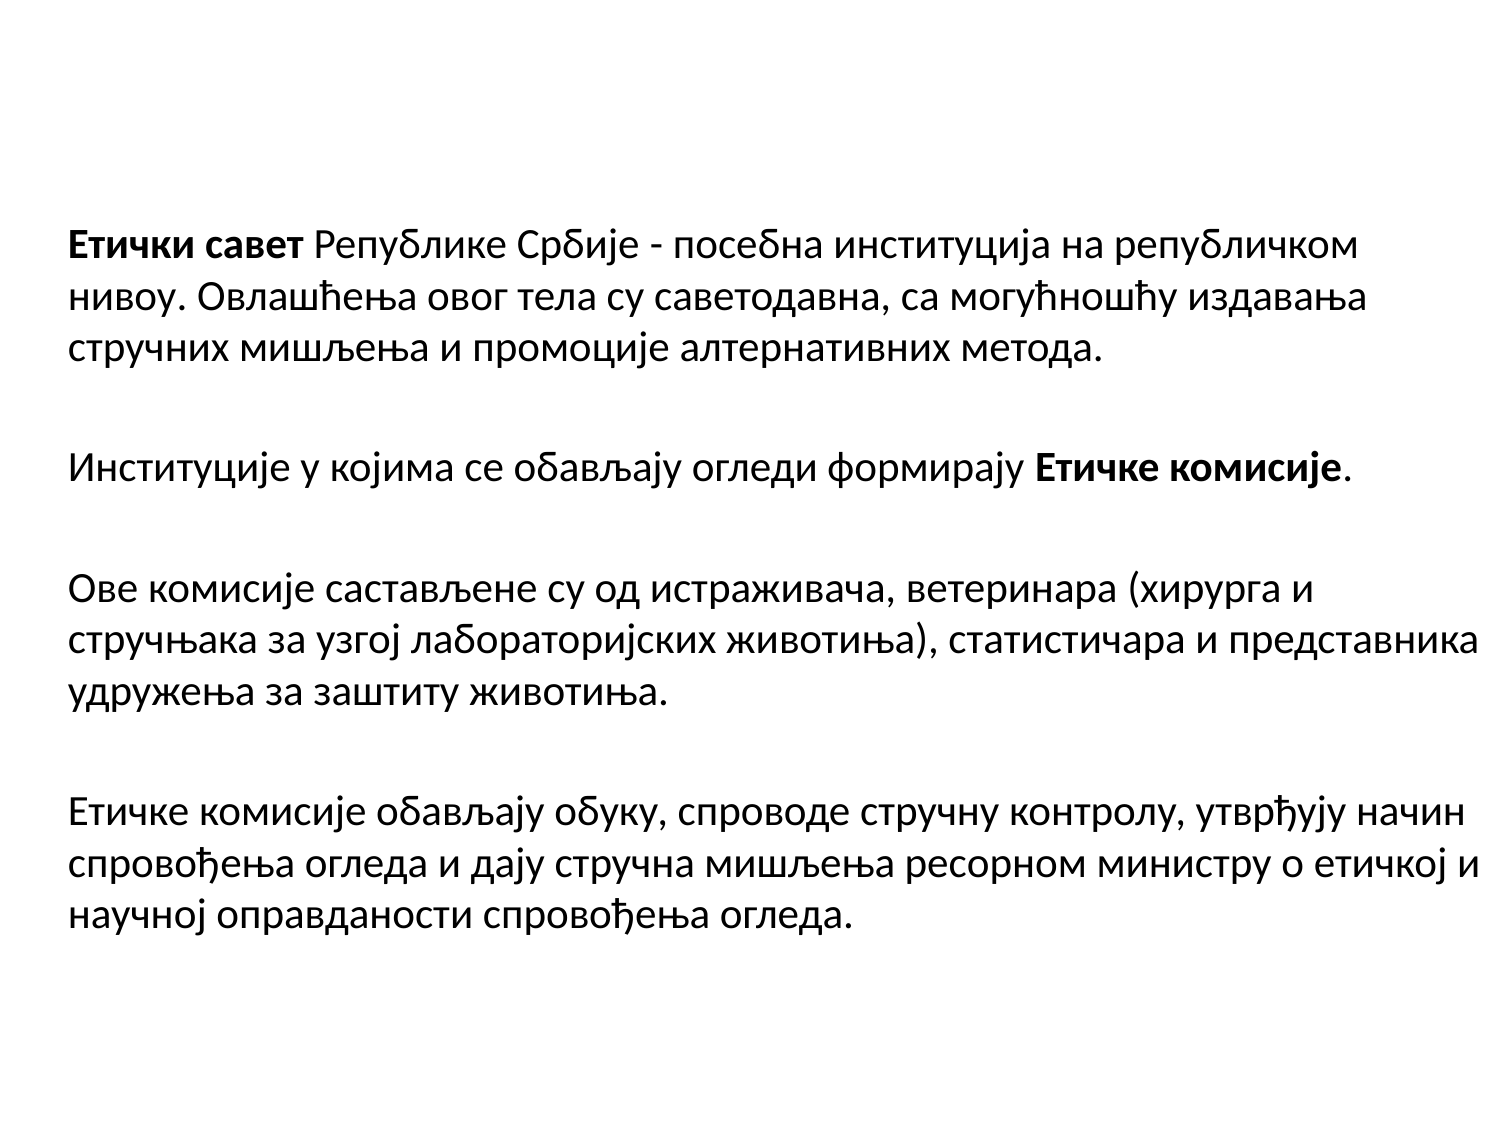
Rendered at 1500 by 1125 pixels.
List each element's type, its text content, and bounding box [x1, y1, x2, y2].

list Етички савет Републике Србије - посебна институција на републичком нивоу. Овлашћења овог тела су саветодавна, са могућношћу издавања стручних мишљења и промоције алтернативних метода. Институције у којима се обављају огледи формирају Етичке комисије. Ове комисије састављене су од истраживача, ветеринара (хирурга и стручњака за узгој лабораторијских животиња), статистичара и представника удружења за заштиту животиња. Етичке комисије обављају обуку, спроводе стручну контролу, утврђују начин спровођења огледа и дају стручна мишљења ресорном министру о етичкој и научној оправданости спровођења огледа. [0, 208, 1500, 951]
